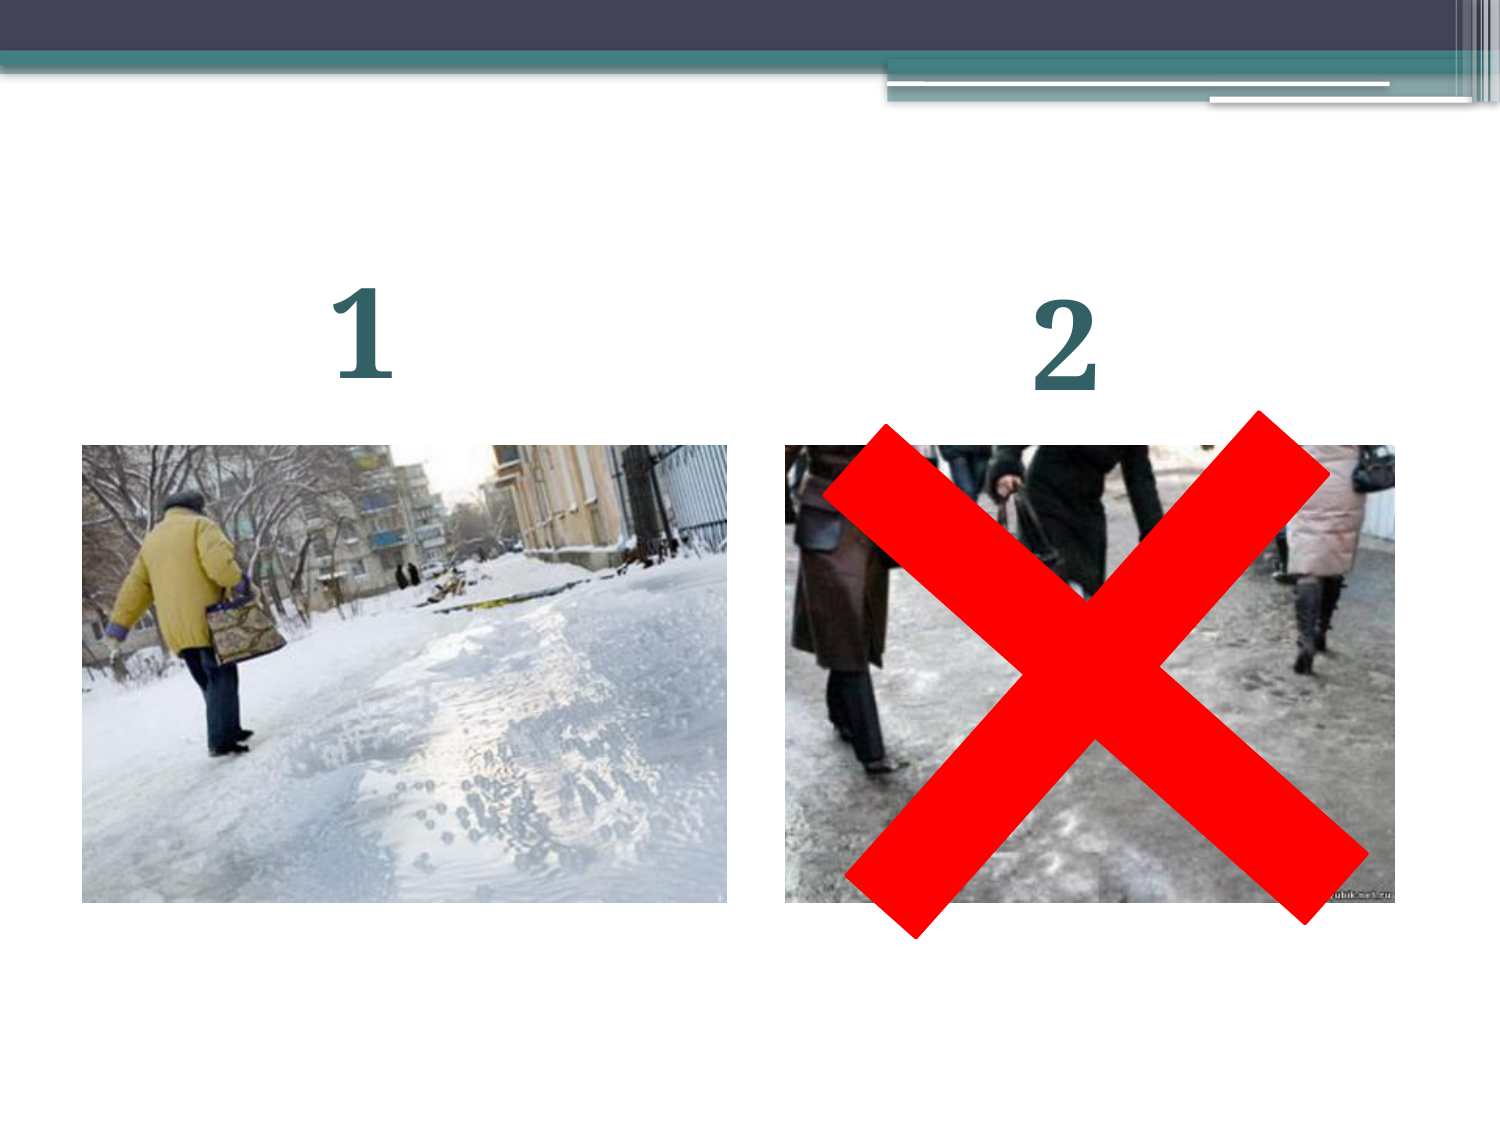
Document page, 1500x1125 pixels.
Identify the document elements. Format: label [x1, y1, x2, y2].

text_box [769, 367, 1415, 990]
list [81, 445, 727, 903]
text_box [222, 245, 1208, 425]
